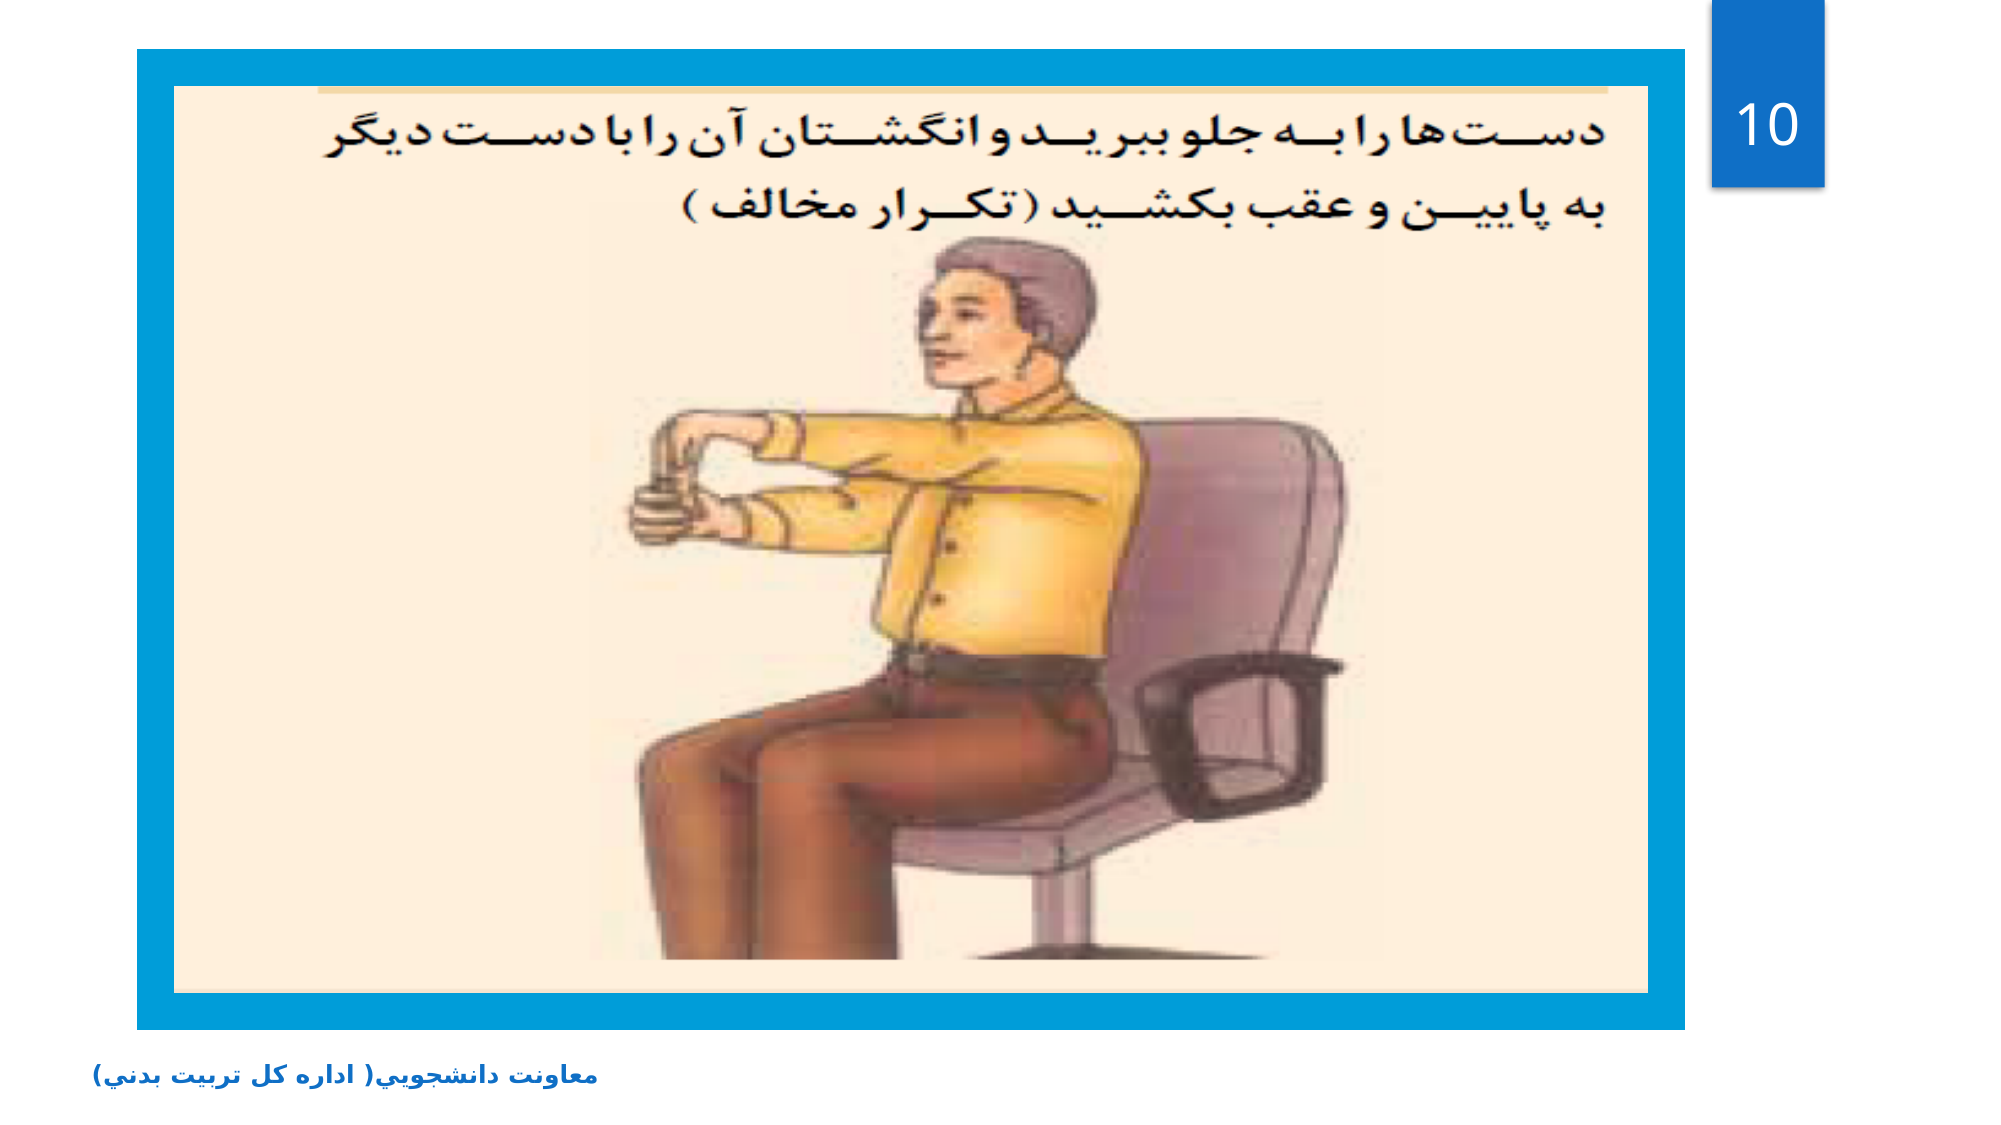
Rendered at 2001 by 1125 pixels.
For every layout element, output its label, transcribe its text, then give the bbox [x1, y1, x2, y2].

slide_number 10 [1698, 48, 1836, 175]
picture [175, 87, 1647, 992]
footer معاونت دانشجويي( اداره كل تربيت بدني) [76, 1048, 710, 1099]
